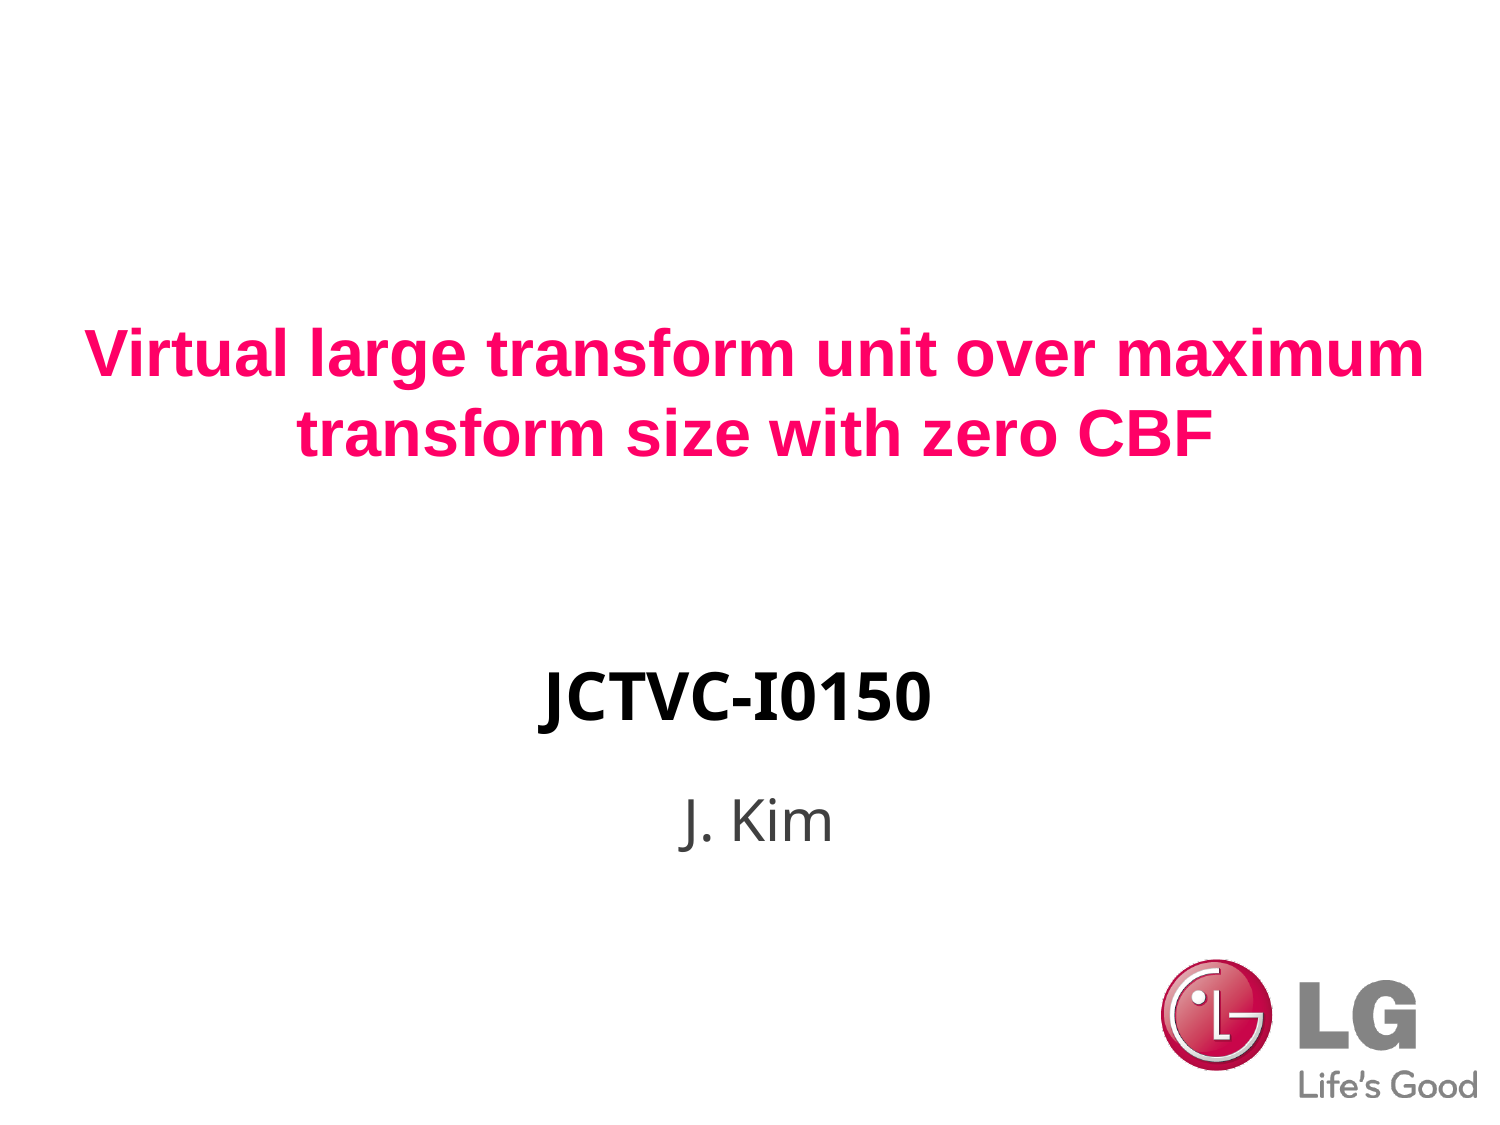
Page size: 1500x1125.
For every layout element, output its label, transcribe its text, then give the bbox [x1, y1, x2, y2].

text_box JCTVC-I0150 [492, 646, 985, 742]
title Virtual large transform unit over maximum transform size with zero CBF [58, 269, 1454, 511]
picture [1159, 948, 1477, 1108]
subtitle J. Kim [234, 775, 1285, 858]
